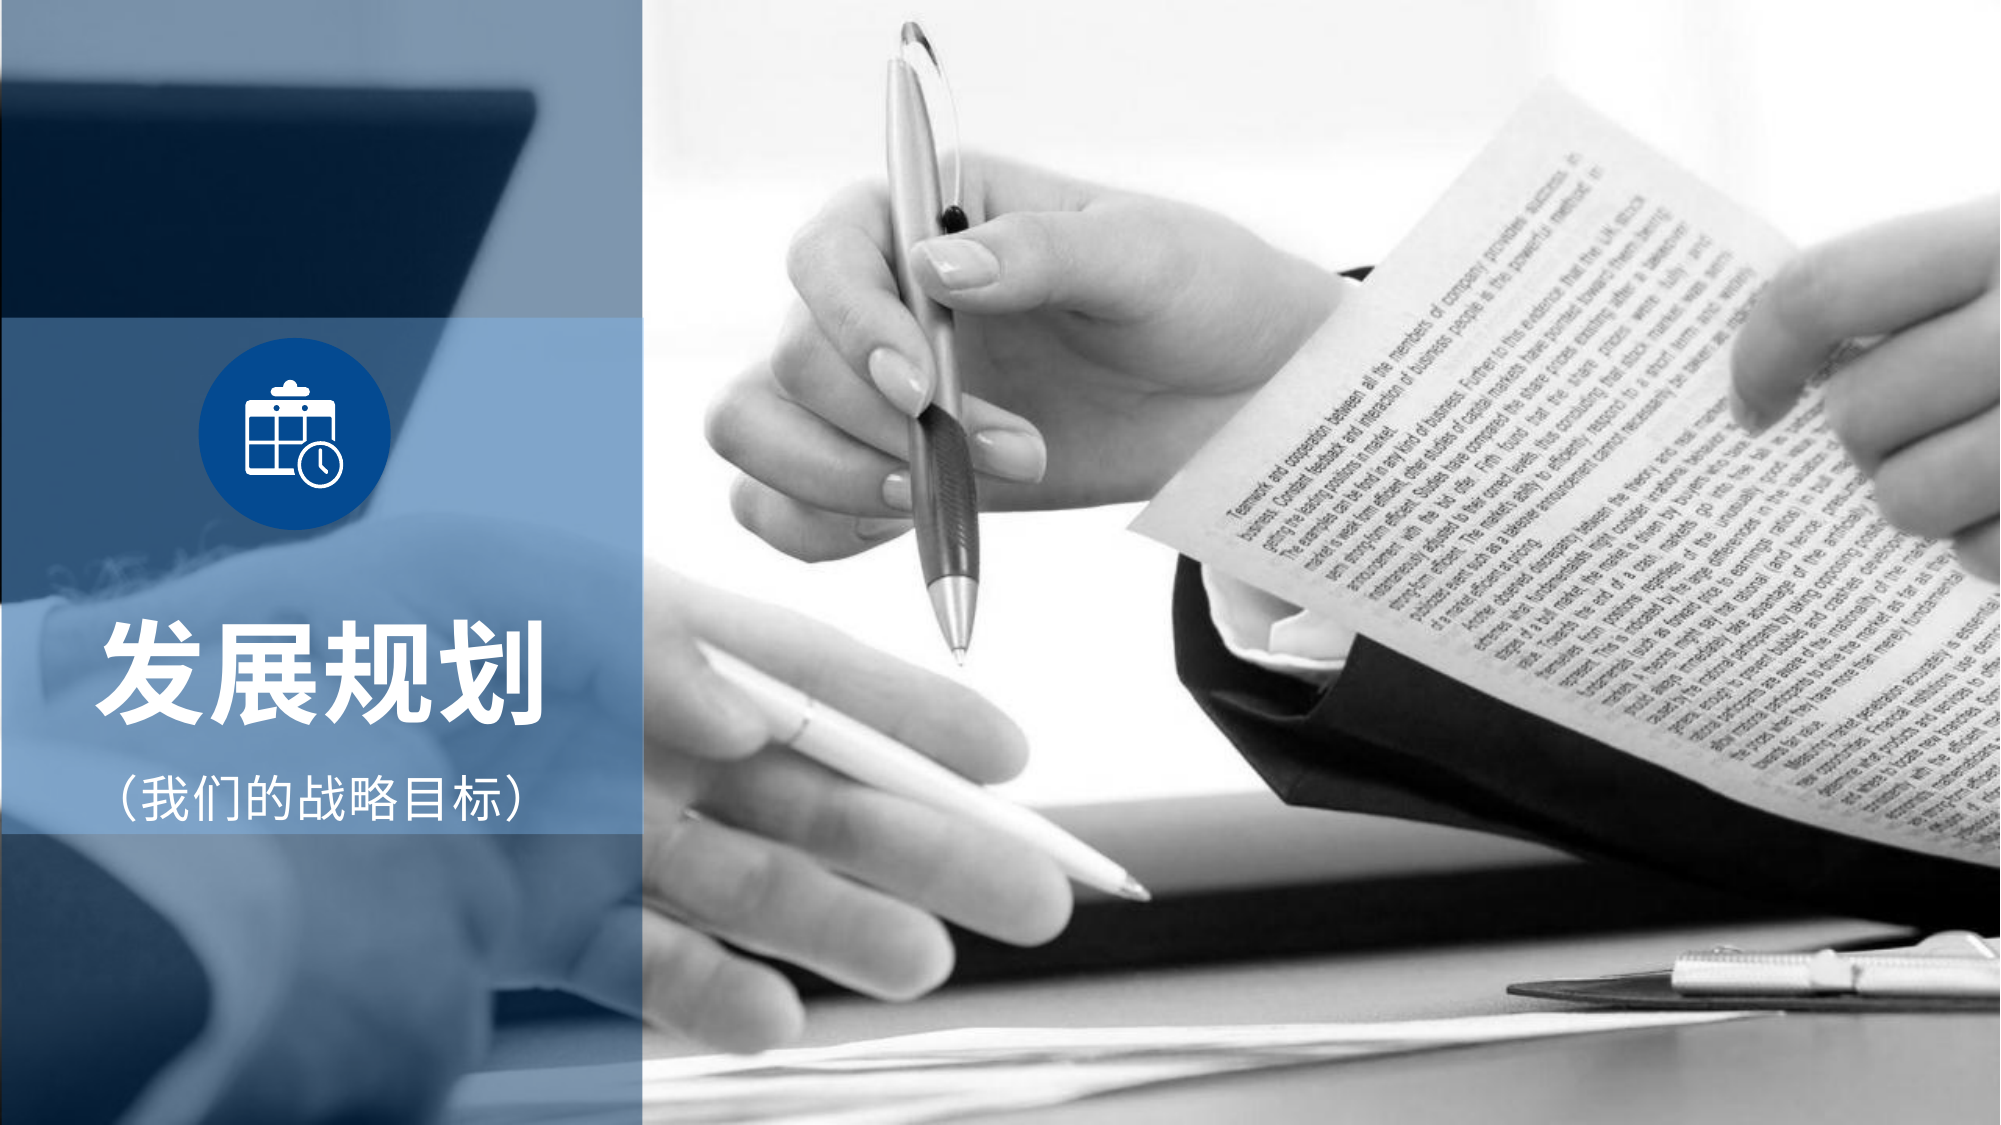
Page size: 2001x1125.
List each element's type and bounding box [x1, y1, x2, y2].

picture [0, 0, 2000, 1125]
text_box [198, 337, 391, 530]
